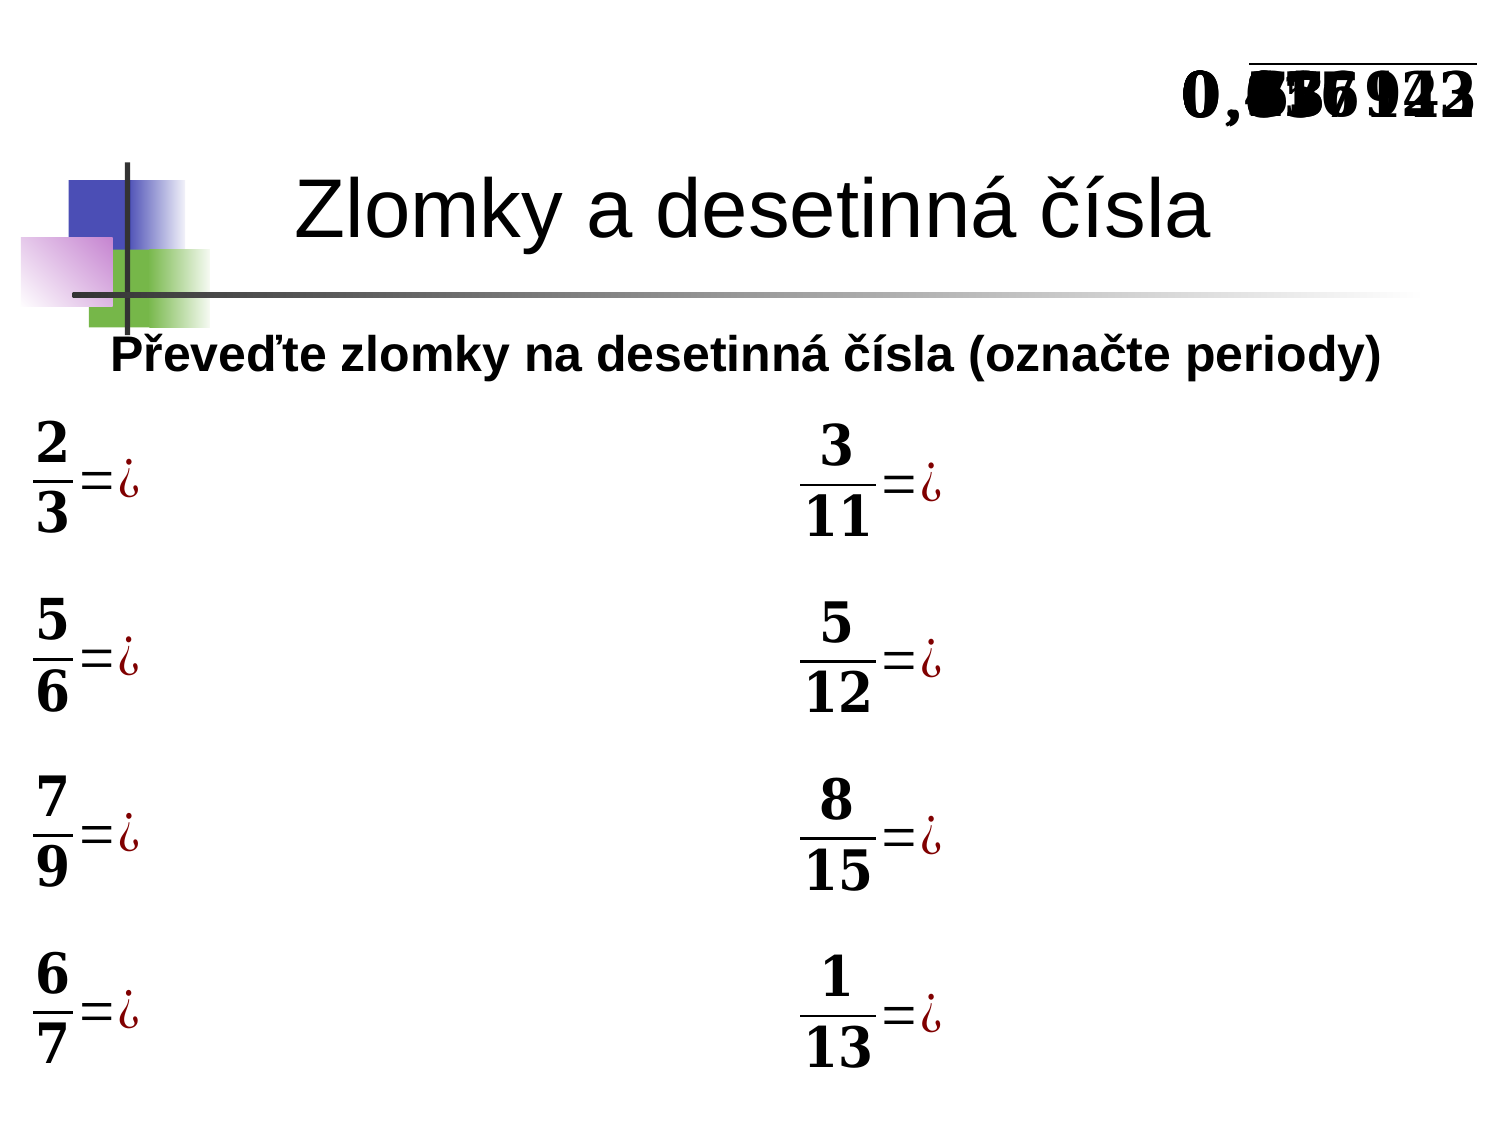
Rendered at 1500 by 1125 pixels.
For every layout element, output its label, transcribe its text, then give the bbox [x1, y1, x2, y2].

text_box Zlomky a desetinná čísla [266, 146, 1241, 262]
text_box Převeďte zlomky na desetinná čísla (označte periody) [0, 314, 1495, 389]
